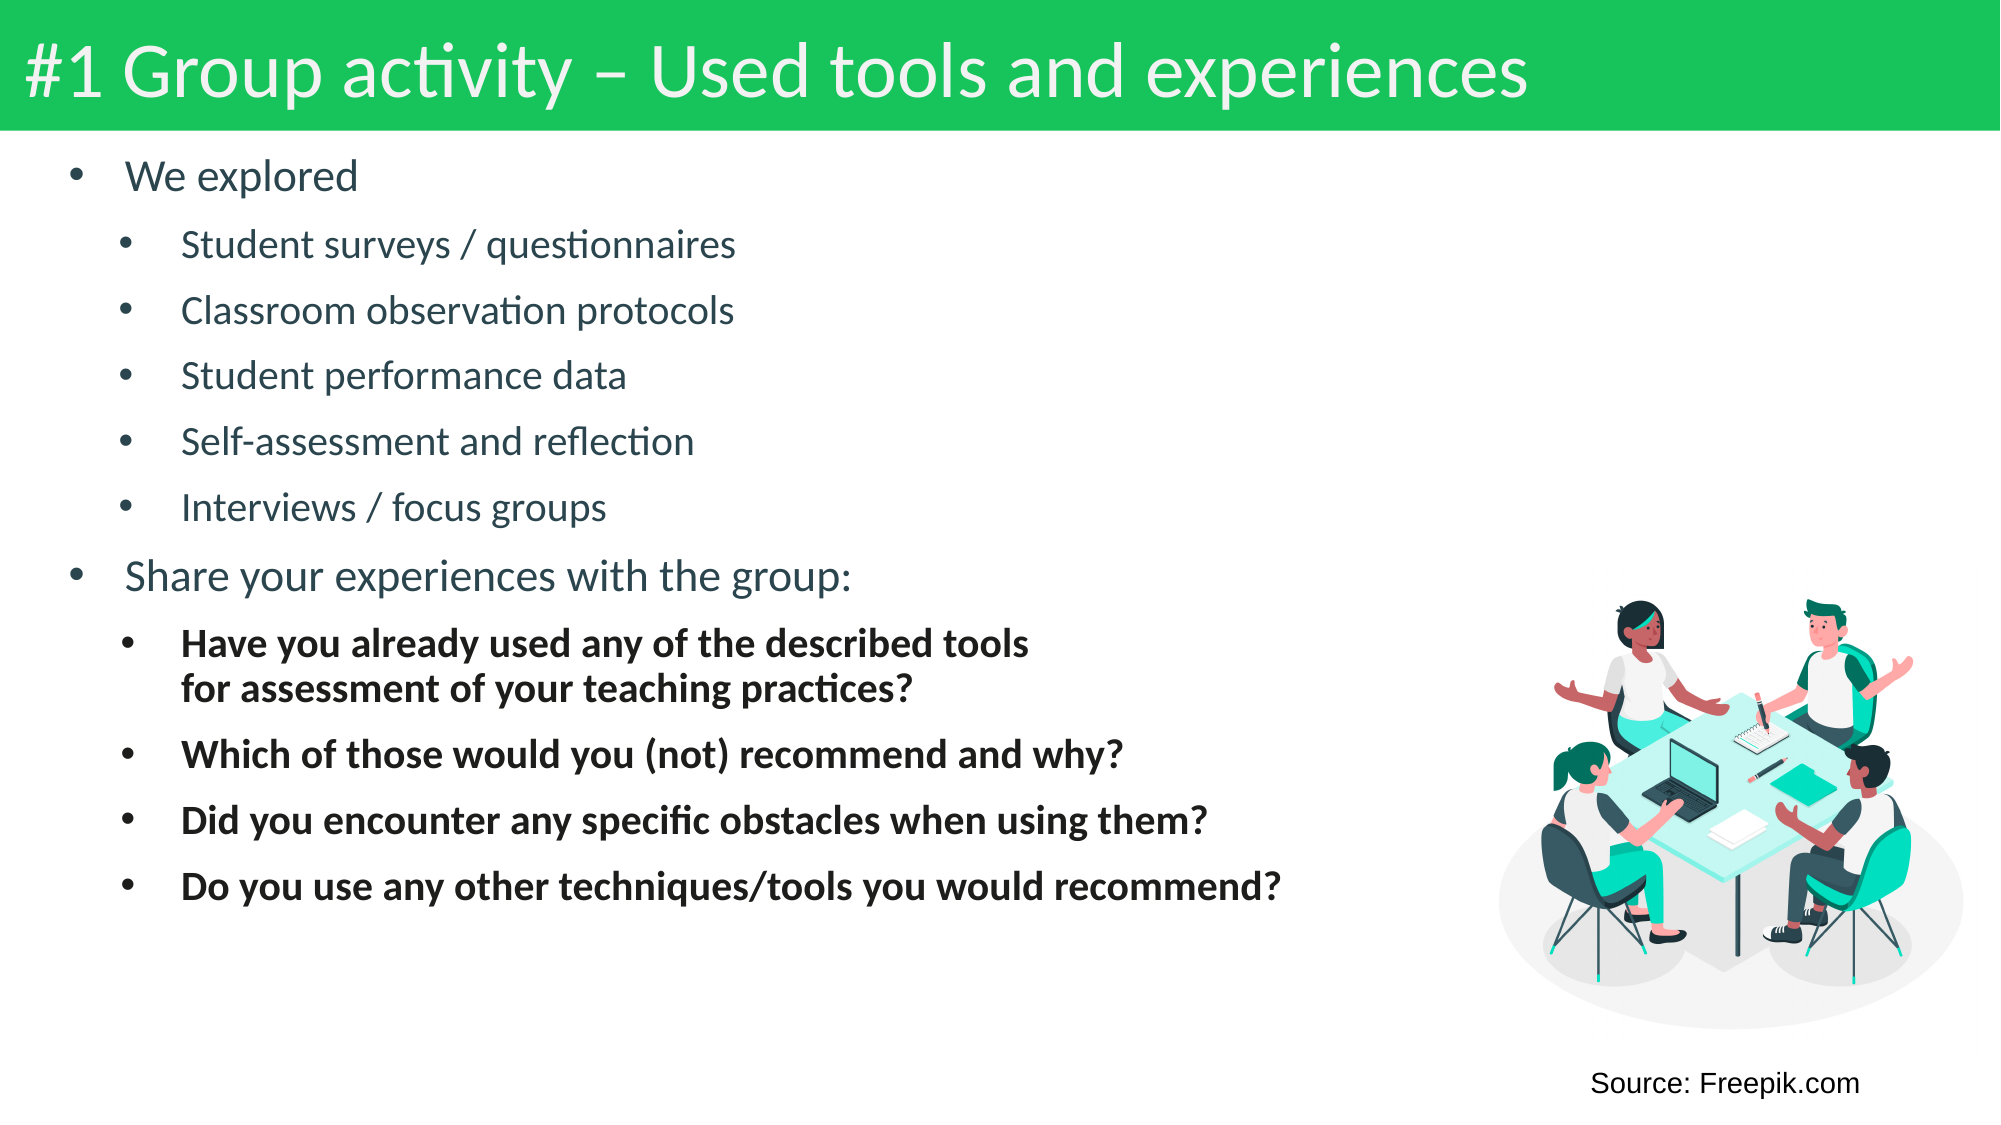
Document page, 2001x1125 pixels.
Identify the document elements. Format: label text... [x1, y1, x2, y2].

picture [1485, 564, 1977, 1056]
title #1 Group activity – Used tools and experiences [16, 13, 1976, 131]
text_box Source: Freepik.com [1575, 1062, 1976, 1107]
list We explored Student surveys / questionnaires Classroom observation protocols Student performance data Self-assessment and reflection Interviews / focus groups Share your experiences with the group: Have you already used any of the described tools for assessment of your teaching practices? Which of those would you (not) recommend and why? Did you encounter any specific obstacles when using them? Do you use any other techniques/tools you would recommend? [16, 144, 1976, 1108]
